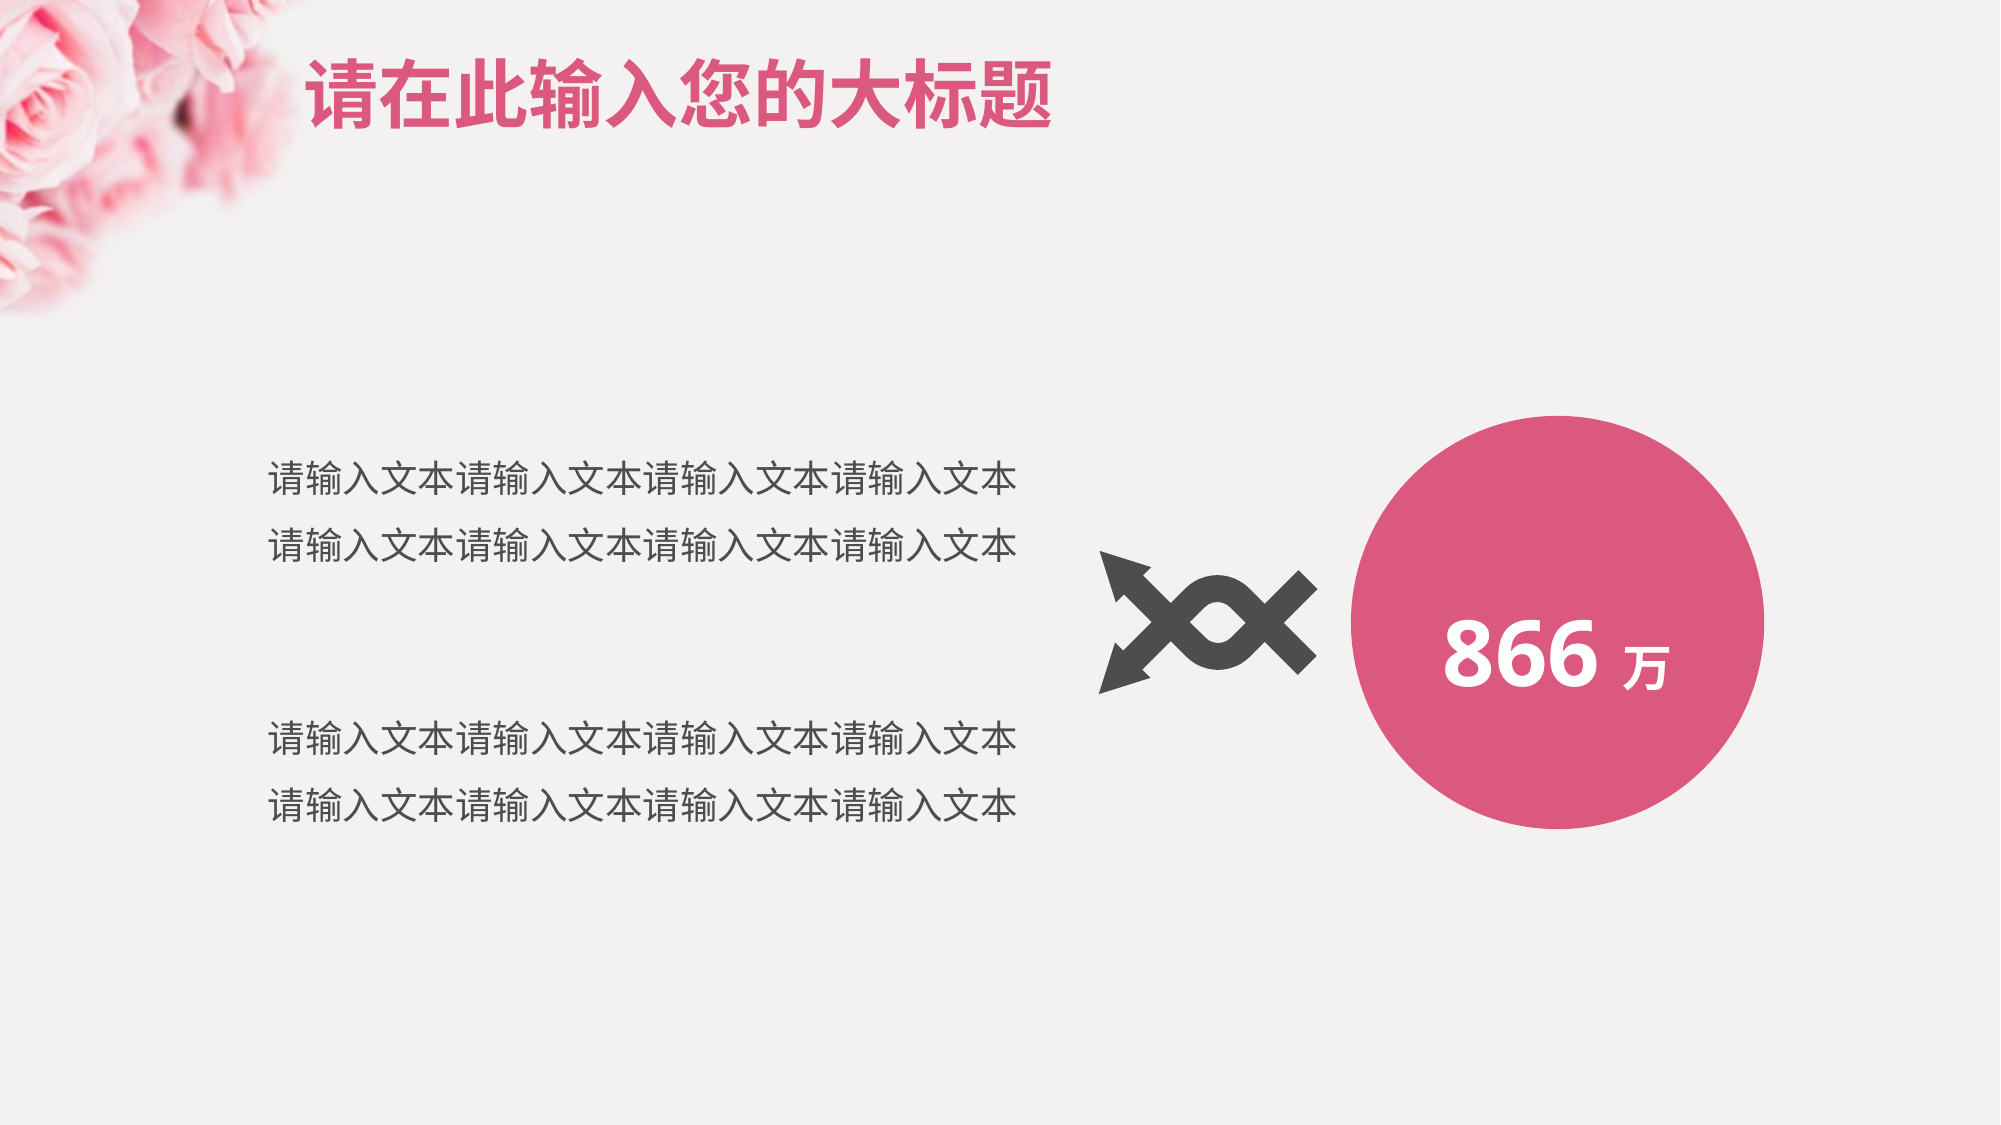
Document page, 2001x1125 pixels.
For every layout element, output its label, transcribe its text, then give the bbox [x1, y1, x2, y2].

text_box 请输入文本请输入文本请输入文本请输入文本请输入文本请输入文本请输入文本请输入文本 [235, 675, 1050, 845]
text_box [1349, 513, 1381, 732]
text_box [1265, 623, 1319, 677]
text_box 请输入文本请输入文本请输入文本请输入文本请输入文本请输入文本请输入文本请输入文本 [235, 415, 1050, 585]
text_box 866万 [1381, 511, 1734, 734]
title 请在此输入您的大标题 [288, 16, 1876, 182]
picture [0, 0, 2000, 1125]
text_box [1382, 414, 1733, 511]
text_box [1171, 574, 1265, 623]
text_box [1097, 549, 1319, 671]
text_box [1382, 734, 1733, 831]
text_box [1734, 512, 1766, 733]
text_box [1097, 622, 1171, 696]
